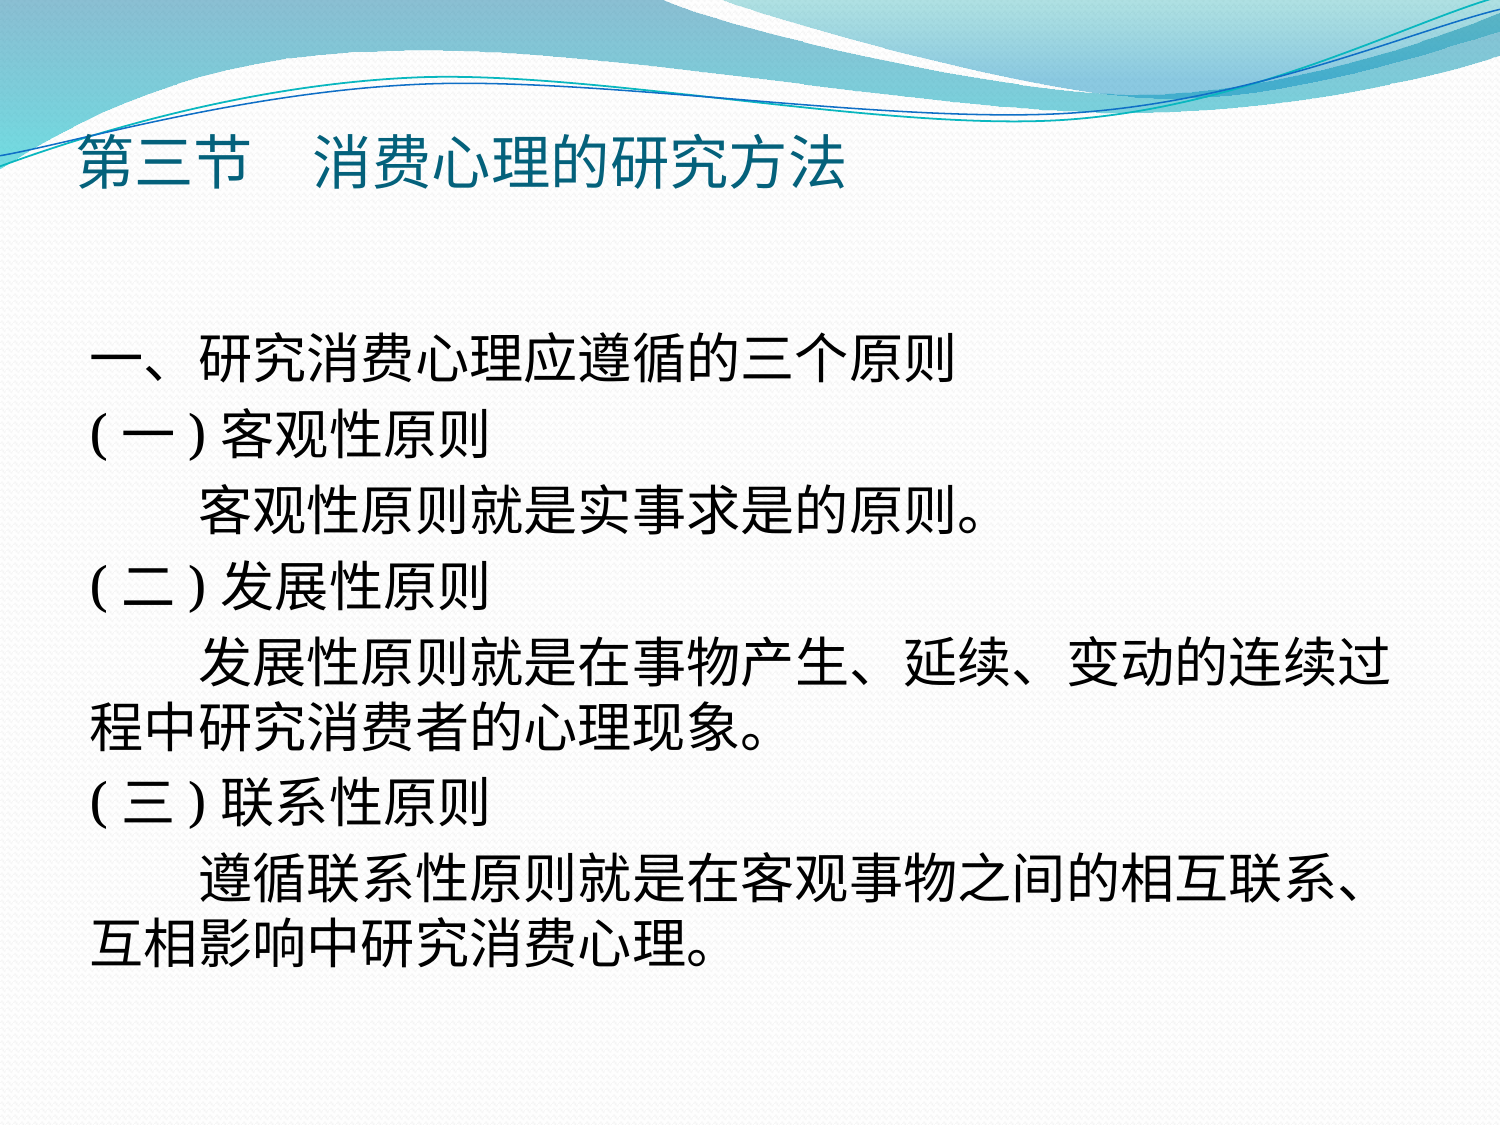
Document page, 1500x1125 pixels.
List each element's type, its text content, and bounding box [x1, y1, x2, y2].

title 第三节 消费心理的研究方法 [75, 115, 1425, 197]
list 一、研究消费心理应遵循的三个原则 (一)客观性原则 客观性原则就是实事求是的原则。 (二)发展性原则 发展性原则就是在事物产生、延续、变动的连续过程中研究消费者的心理现象。 (三)联系性原则 遵循联系性原则就是在客观事物之间的相互联系、互相影响中研究消费心理。 [75, 317, 1425, 1038]
